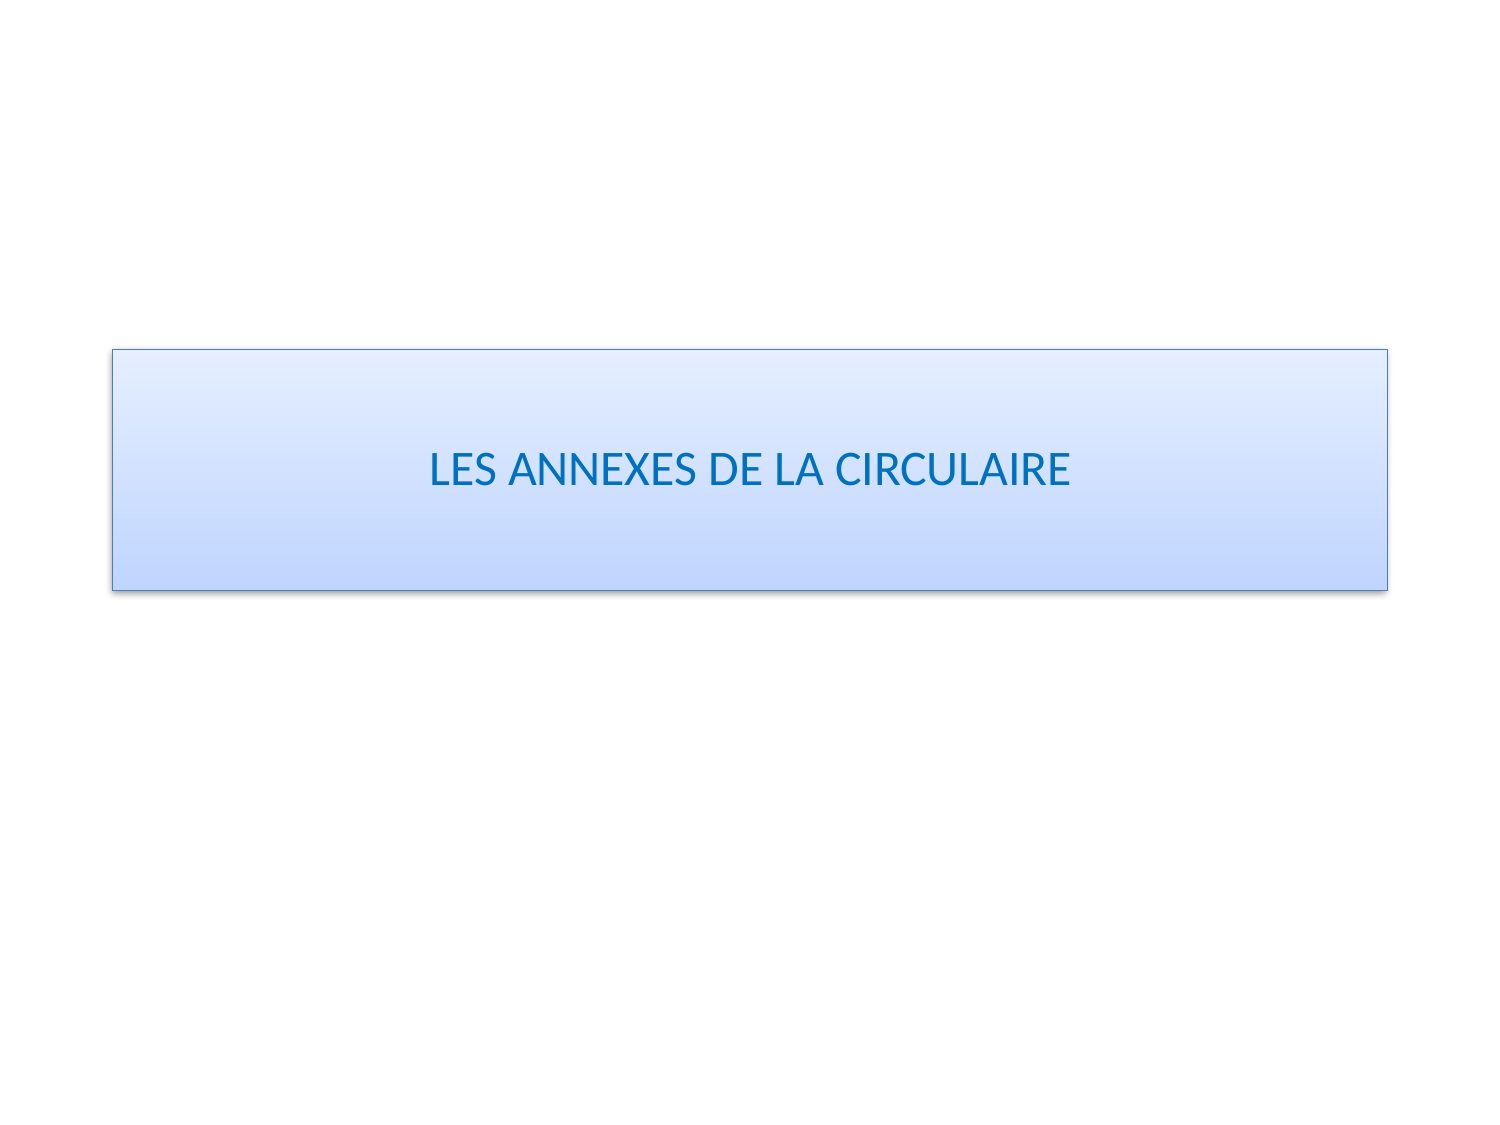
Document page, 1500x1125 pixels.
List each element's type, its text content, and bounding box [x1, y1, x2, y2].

title LES ANNEXES DE LA CIRCULAIRE [112, 349, 1388, 591]
